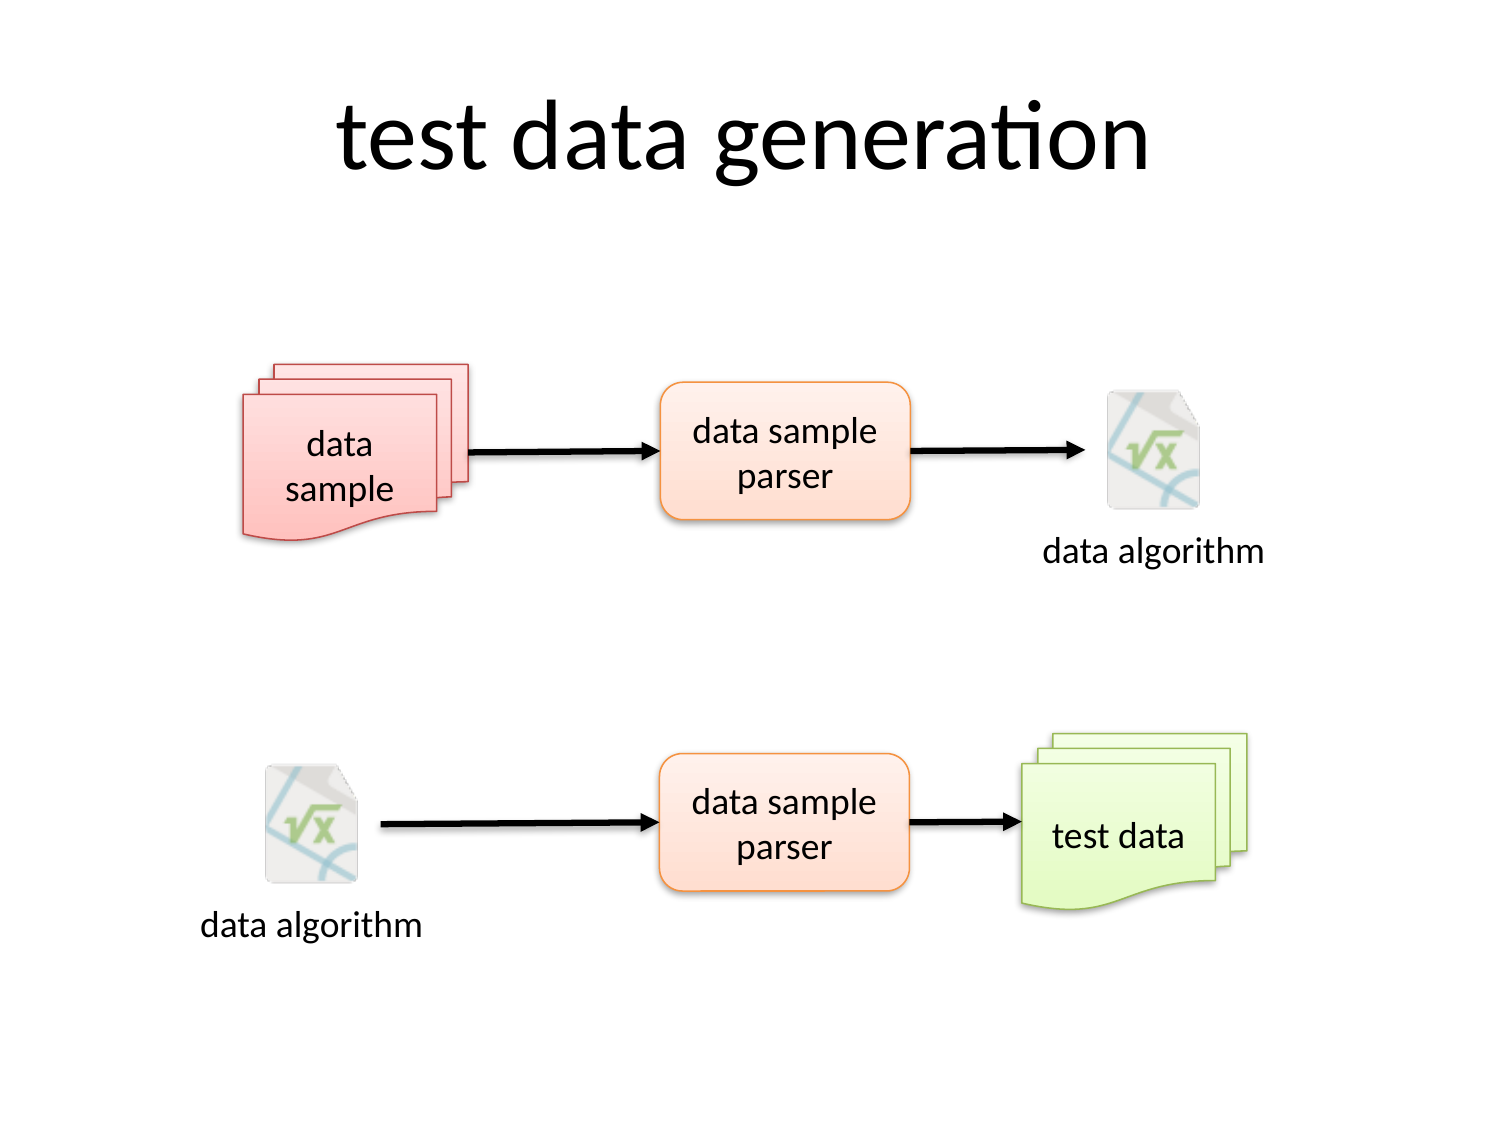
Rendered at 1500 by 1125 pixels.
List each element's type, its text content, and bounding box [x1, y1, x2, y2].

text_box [167, 733, 1248, 954]
text_box test data generation [74, 62, 1413, 198]
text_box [242, 364, 1299, 580]
